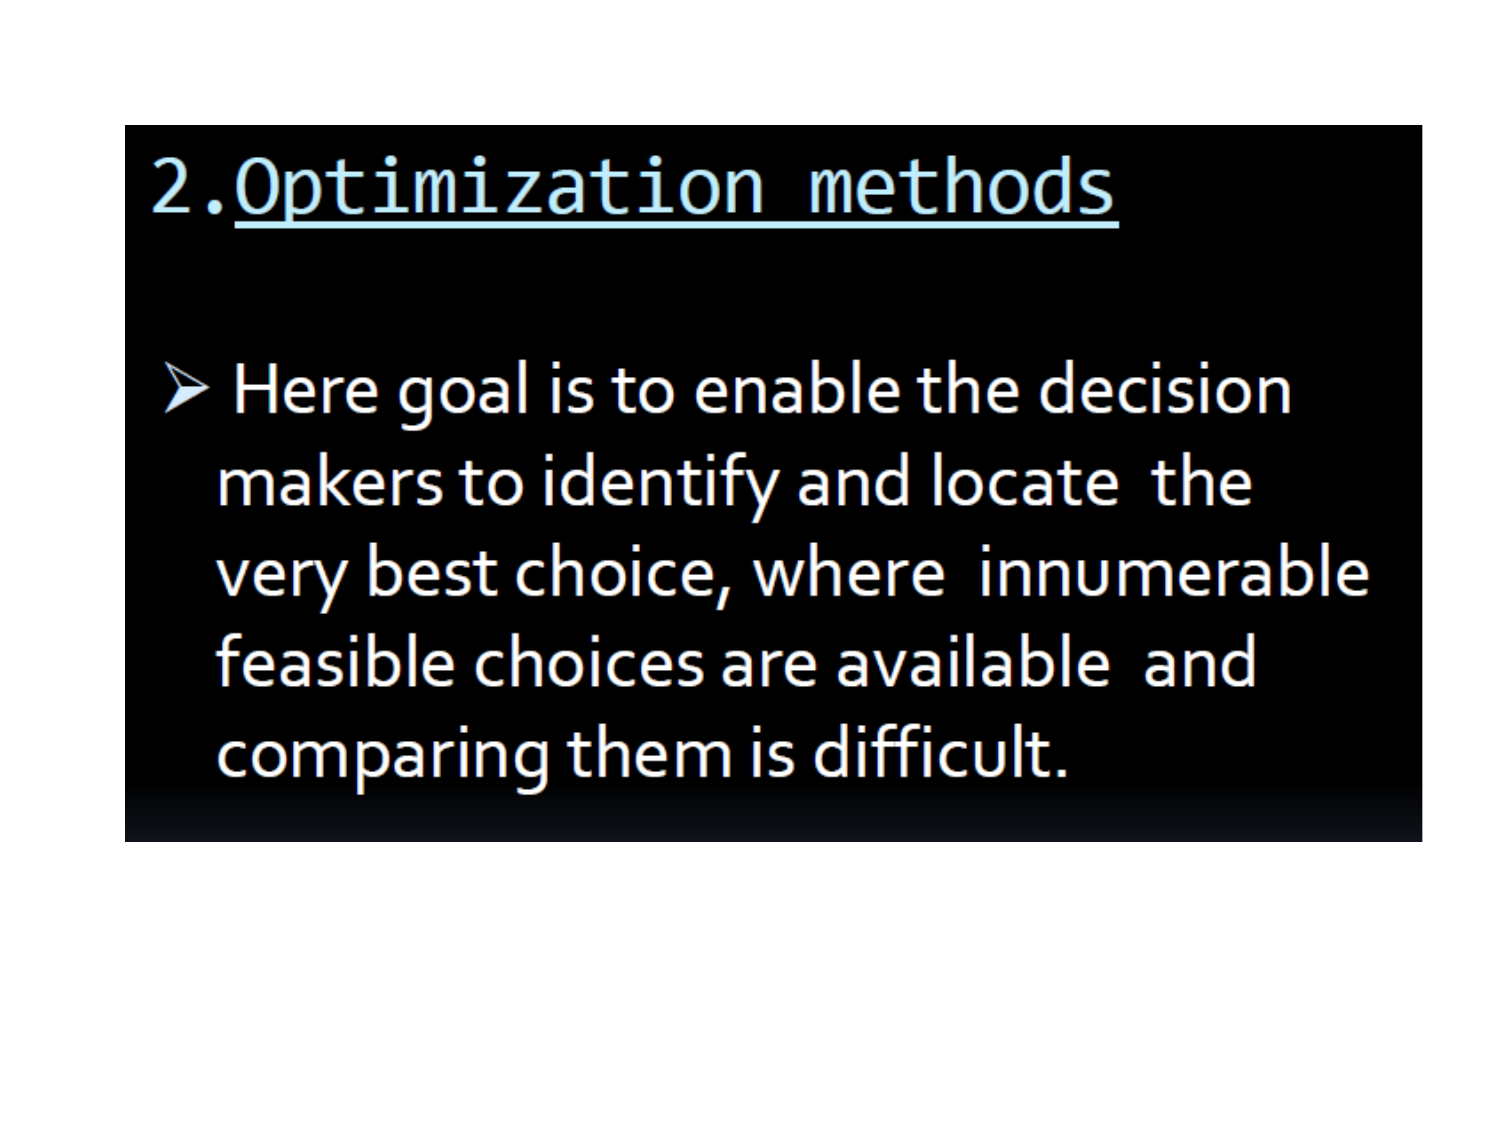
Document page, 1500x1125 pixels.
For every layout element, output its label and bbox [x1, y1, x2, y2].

picture [124, 124, 1423, 842]
